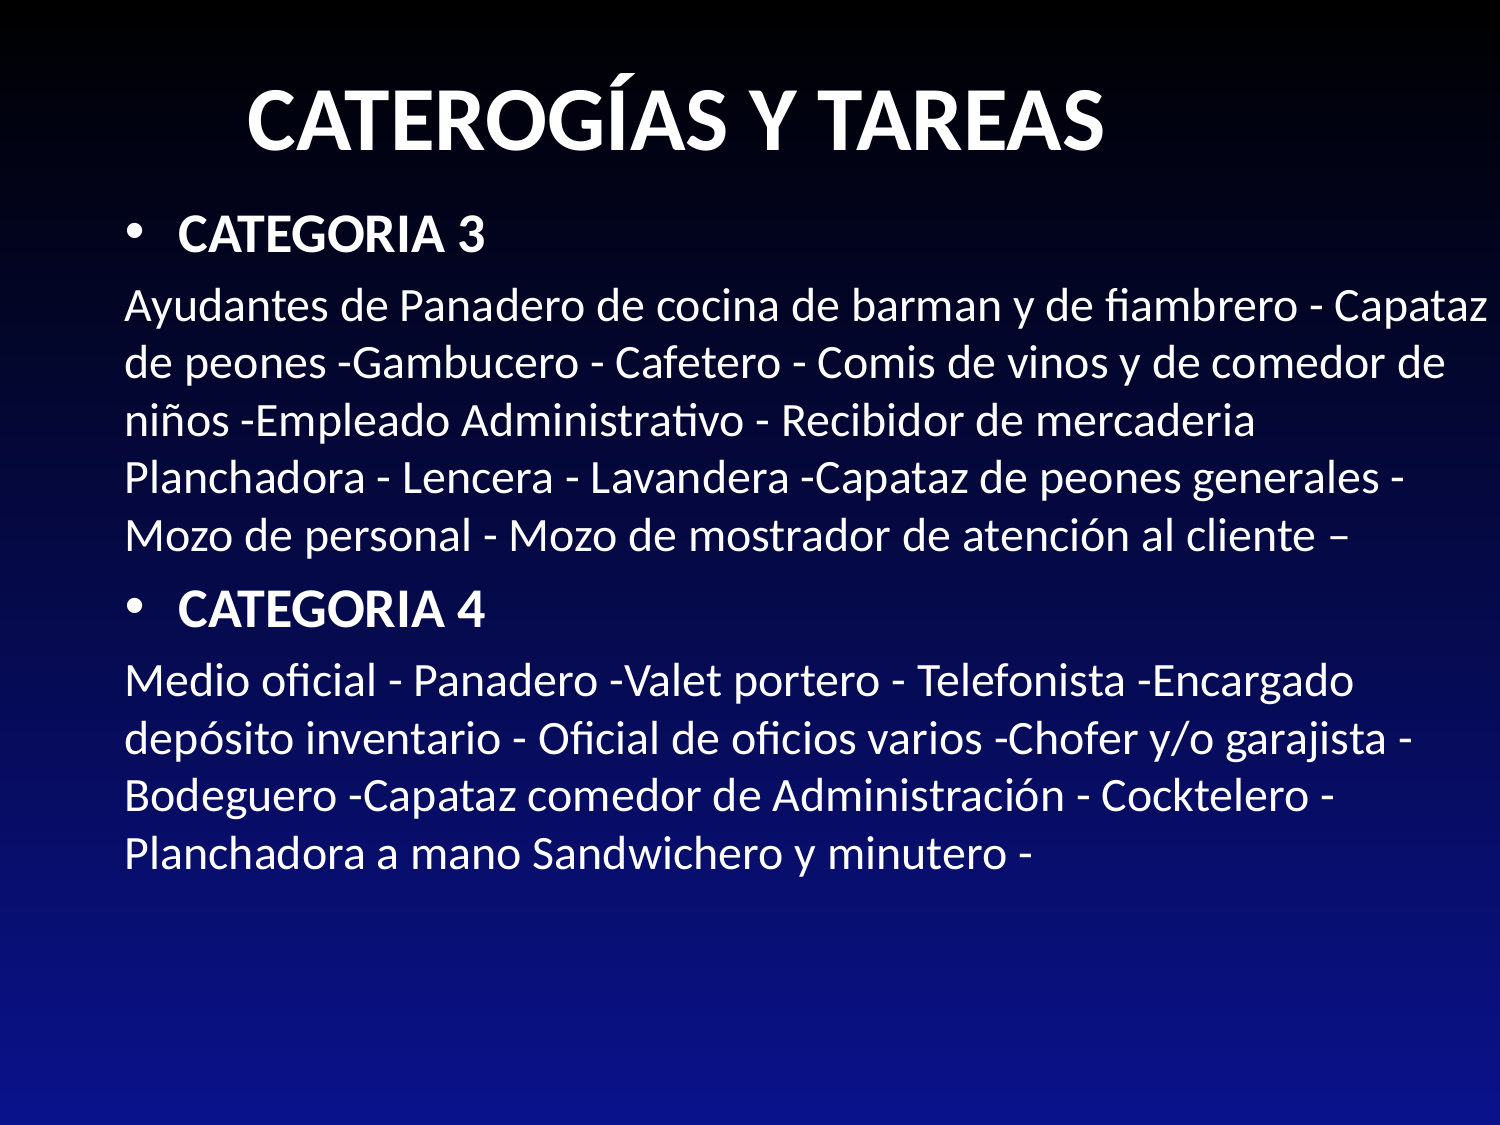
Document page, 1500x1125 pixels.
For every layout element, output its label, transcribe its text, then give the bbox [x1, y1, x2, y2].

title CATEROGÍAS Y TAREAS [0, 58, 1376, 213]
list CATEGORIA 3 Ayudantes de Panadero de cocina de barman y de fiambrero - Capataz de peones -Gambucero - Cafetero - Comis de vinos y de comedor de niños -Empleado Administrativo - Recibidor de mercaderia Planchadora - Lencera - Lavandera -Capataz de peones generales - Mozo de personal - Mozo de mostrador de atención al cliente – CATEGORIA 4 Medio oficial - Panadero -Valet portero - Telefonista -Encargado depósito inventario - Oficial de oficios varios -Chofer y/o garajista - Bodeguero -Capataz comedor de Administración - Cocktelero - Planchadora a mano Sandwichero y minutero - [124, 196, 1500, 940]
